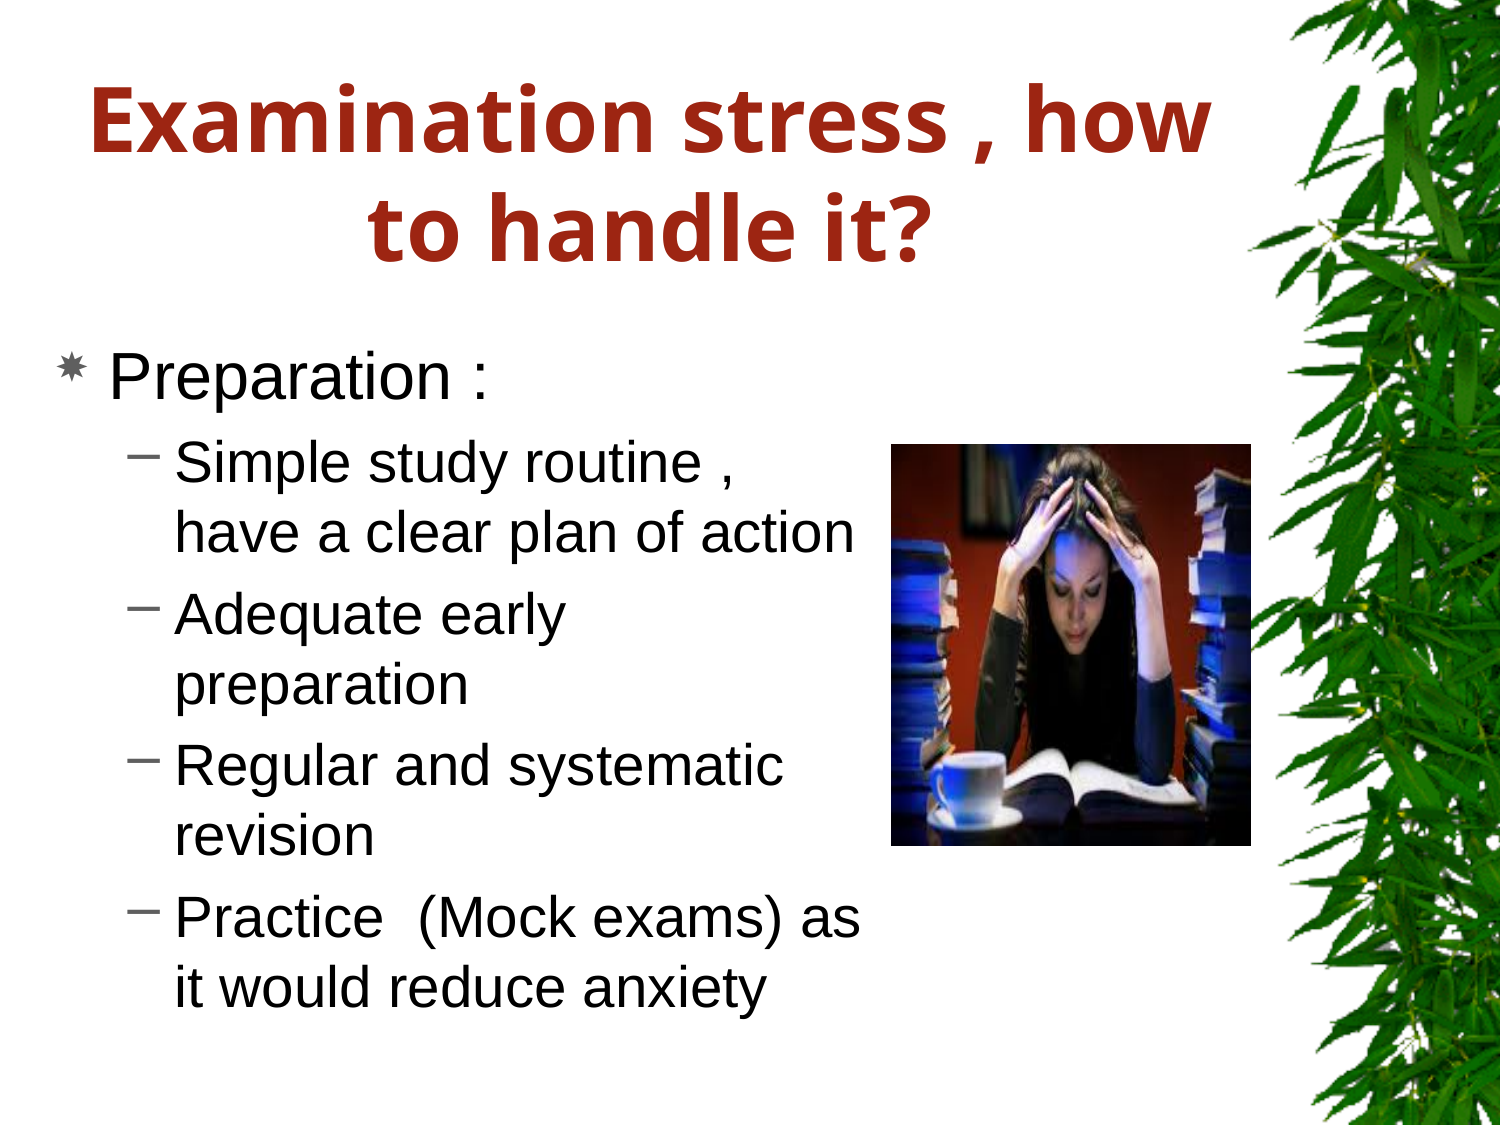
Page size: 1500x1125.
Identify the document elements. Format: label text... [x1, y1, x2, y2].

title Examination stress , how to handle it? [37, 52, 1263, 288]
picture [891, 0, 1500, 1125]
list Preparation : Simple study routine , have a clear plan of action Adequate early preparation Regular and systematic revision Practice (Mock exams) as it would reduce anxiety [37, 324, 892, 1071]
